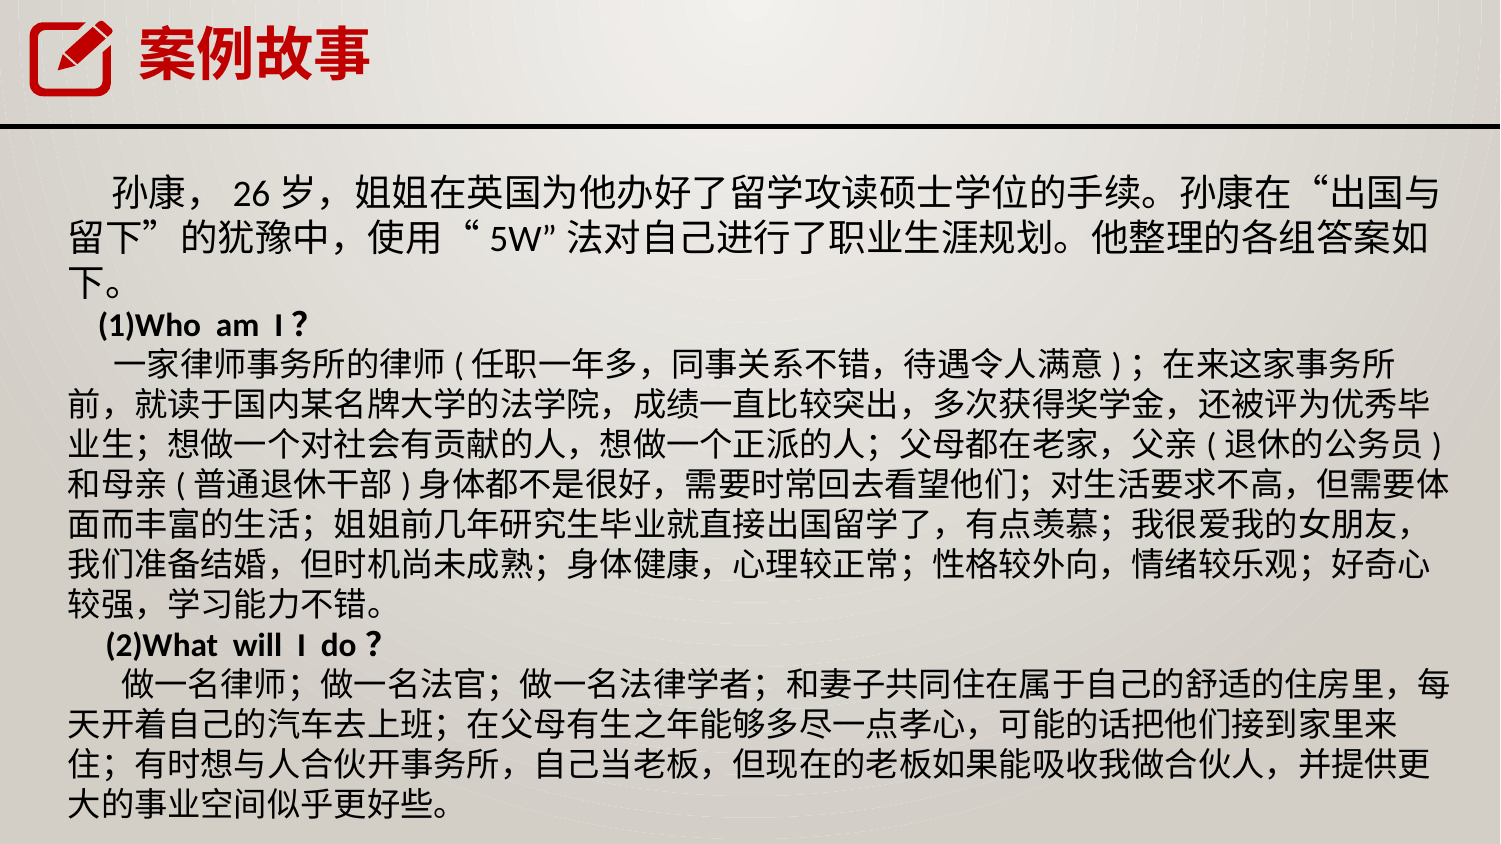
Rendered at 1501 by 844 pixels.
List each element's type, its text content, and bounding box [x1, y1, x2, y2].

text_box 孙康，26岁，姐姐在英国为他办好了留学攻读硕士学位的手续。孙康在“出国与留下”的犹豫中，使用“5W”法对自己进行了职业生涯规划。他整理的各组答案如下。 (1)Who am I？ 一家律师事务所的律师(任职一年多，同事关系不错，待遇令人满意)；在来这家事务所前，就读于国内某名牌大学的法学院，成绩一直比较突出，多次获得奖学金，还被评为优秀毕业生；想做一个对社会有贡献的人，想做一个正派的人；父母都在老家，父亲(退休的公务员)和母亲(普通退休干部)身体都不是很好，需要时常回去看望他们；对生活要求不高，但需要体面而丰富的生活；姐姐前几年研究生毕业就直接出国留学了，有点羡慕；我很爱我的女朋友，我们准备结婚，但时机尚未成熟；身体健康，心理较正常；性格较外向，情绪较乐观；好奇心较强，学习能力不错。 (2)What will I do？ 做一名律师；做一名法官；做一名法律学者；和妻子共同住在属于自己的舒适的住房里，每天开着自己的汽车去上班；在父母有生之年能够多尽一点孝心，可能的话把他们接到家里来住；有时想与人合伙开事务所，自己当老板，但现在的老板如果能吸收我做合伙人，并提供更大的事业空间似乎更好些。 [53, 161, 1471, 830]
text_box 案例故事 [124, 9, 1258, 95]
text_box [57, 20, 113, 71]
text_box [29, 22, 111, 97]
